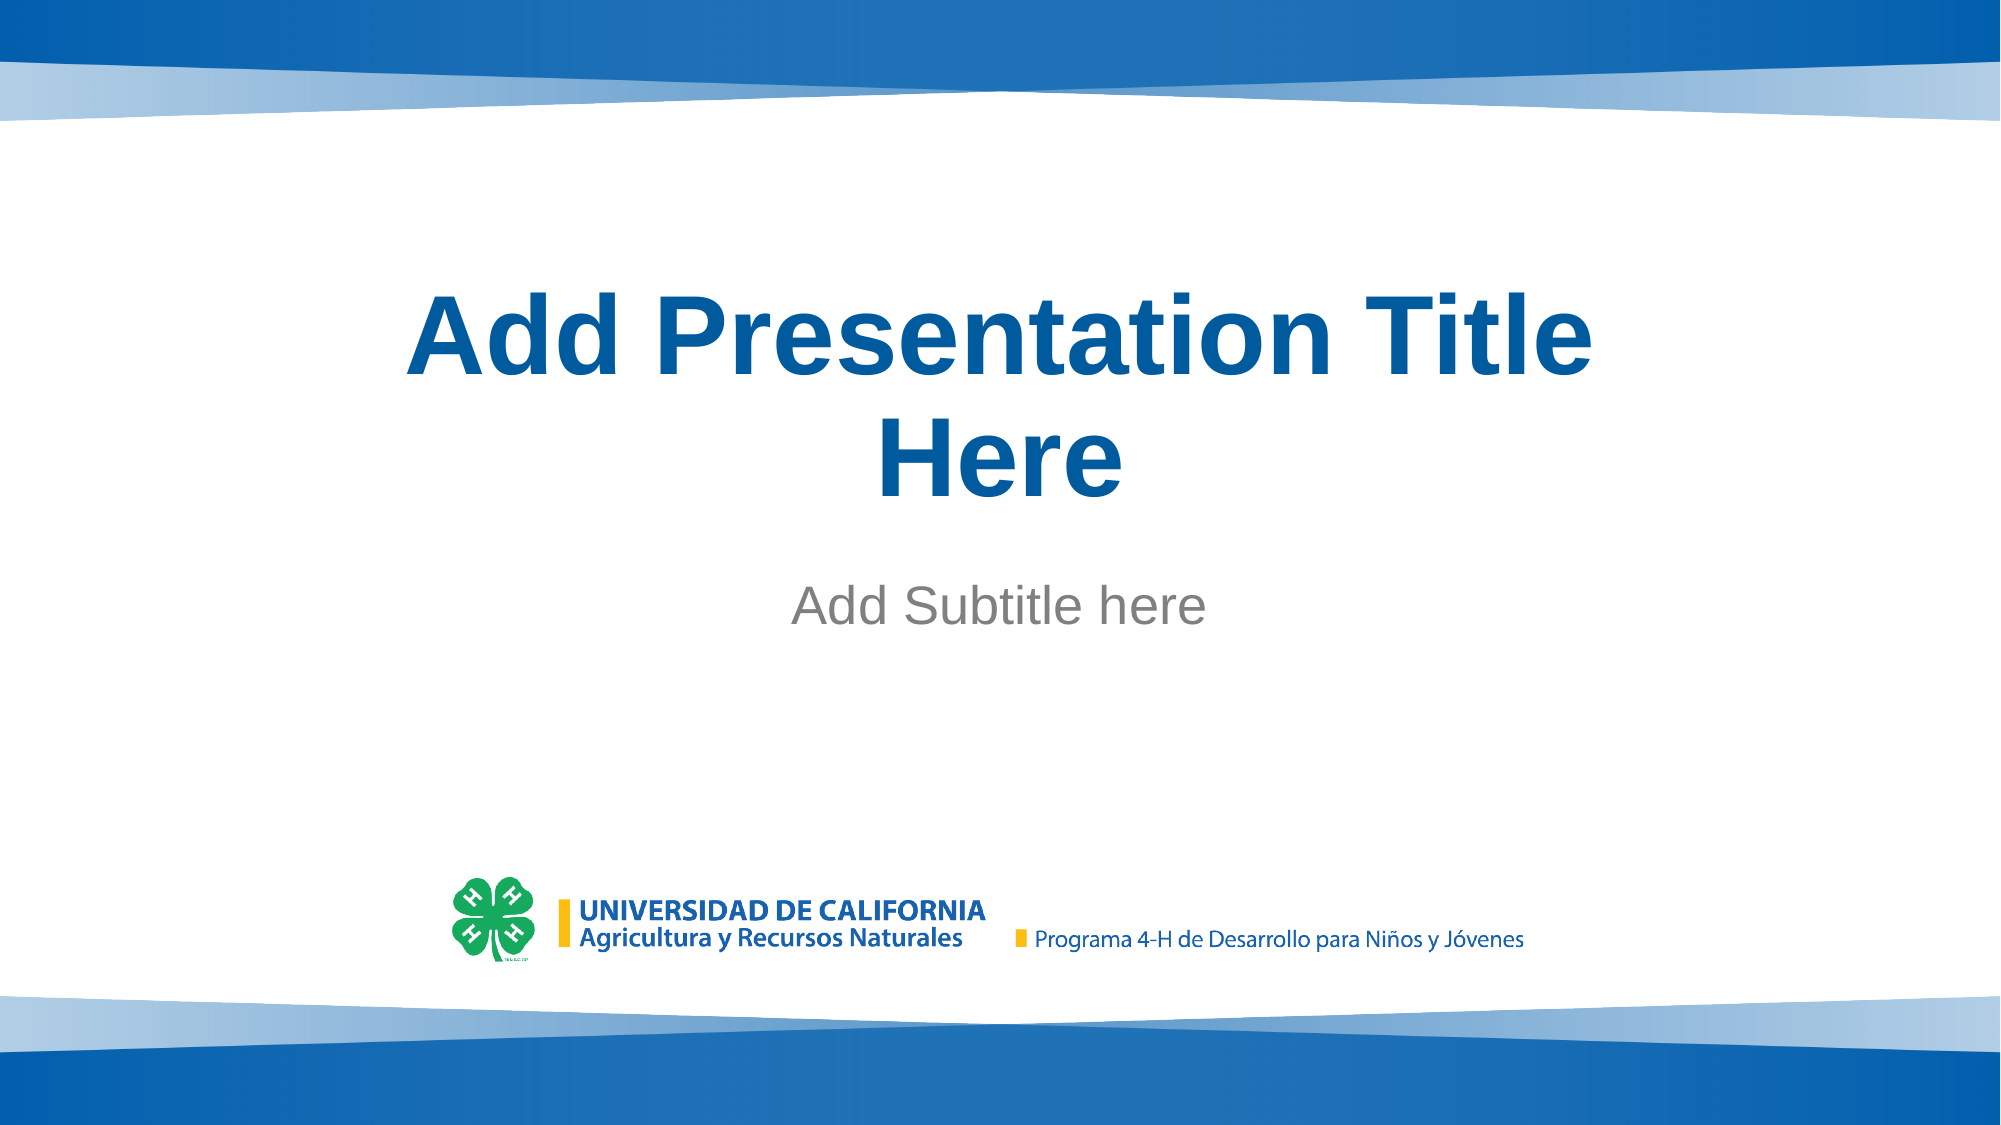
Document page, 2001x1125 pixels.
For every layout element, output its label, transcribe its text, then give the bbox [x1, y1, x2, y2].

picture [0, 842, 2001, 1125]
picture [0, 0, 2001, 143]
subtitle Add Subtitle here [249, 569, 1750, 842]
title Add Presentation Title Here [249, 136, 1750, 529]
